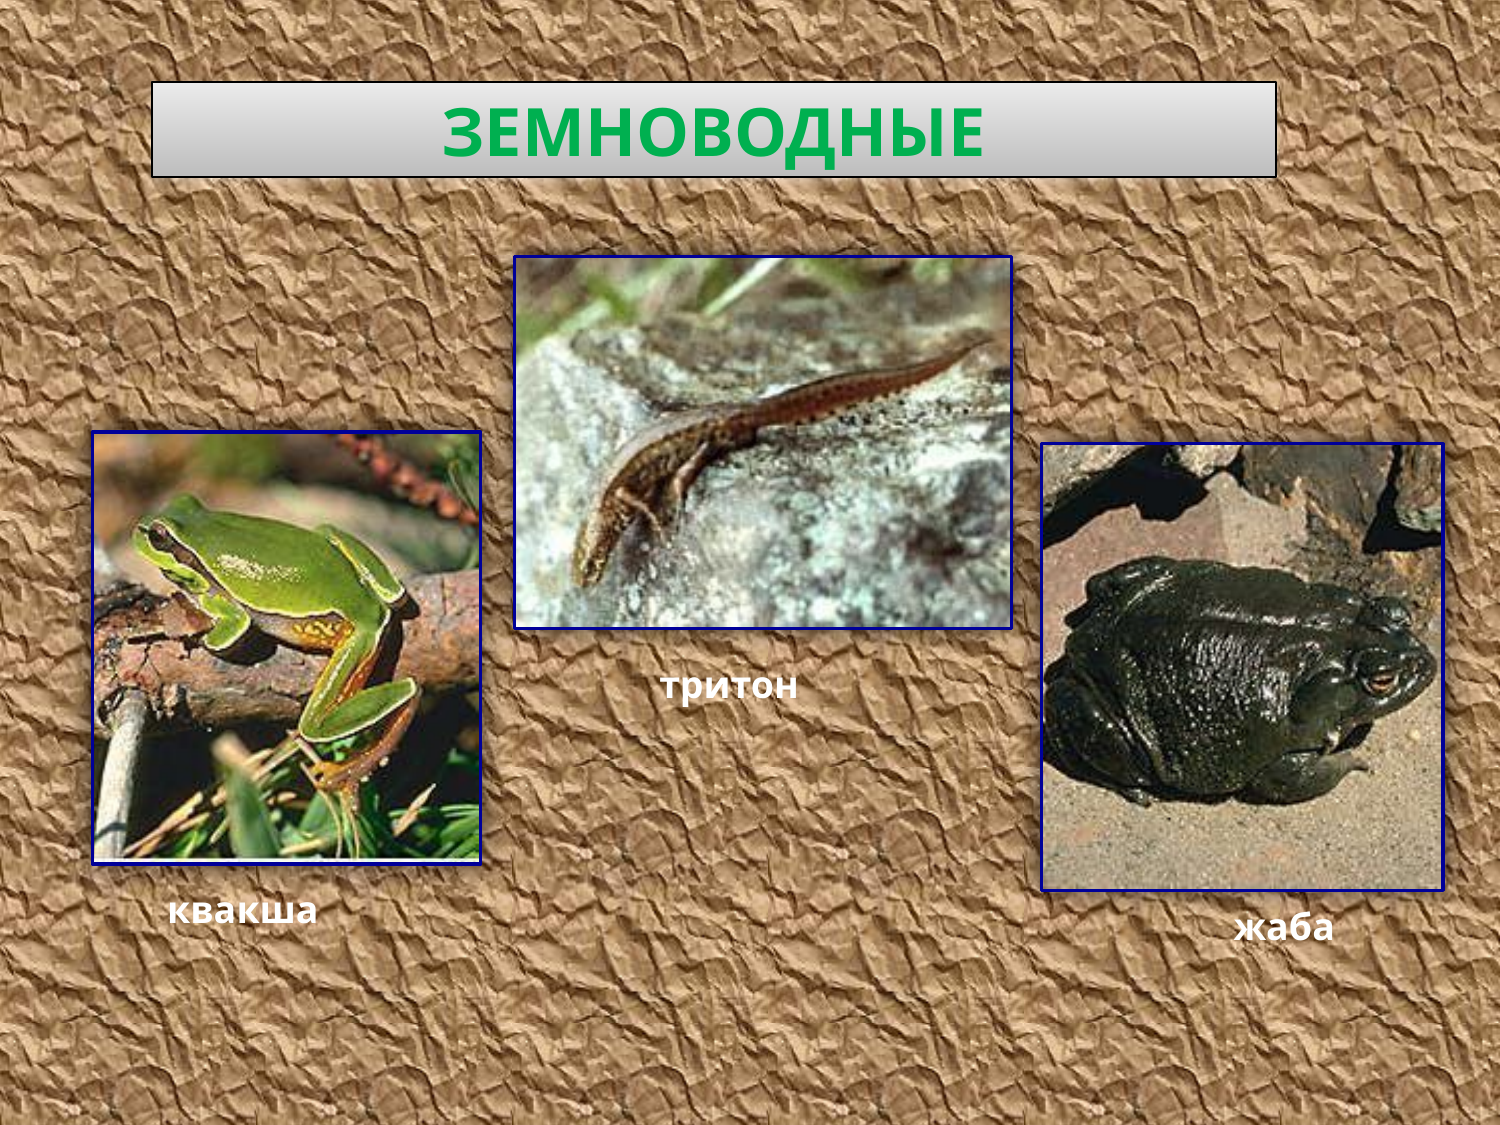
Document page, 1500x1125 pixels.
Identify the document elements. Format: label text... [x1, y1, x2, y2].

text_box Земноводные [151, 81, 1277, 178]
text_box квакша [152, 878, 838, 939]
picture [0, 0, 1500, 1125]
text_box тритон [644, 653, 881, 713]
text_box жаба [1218, 895, 1454, 956]
